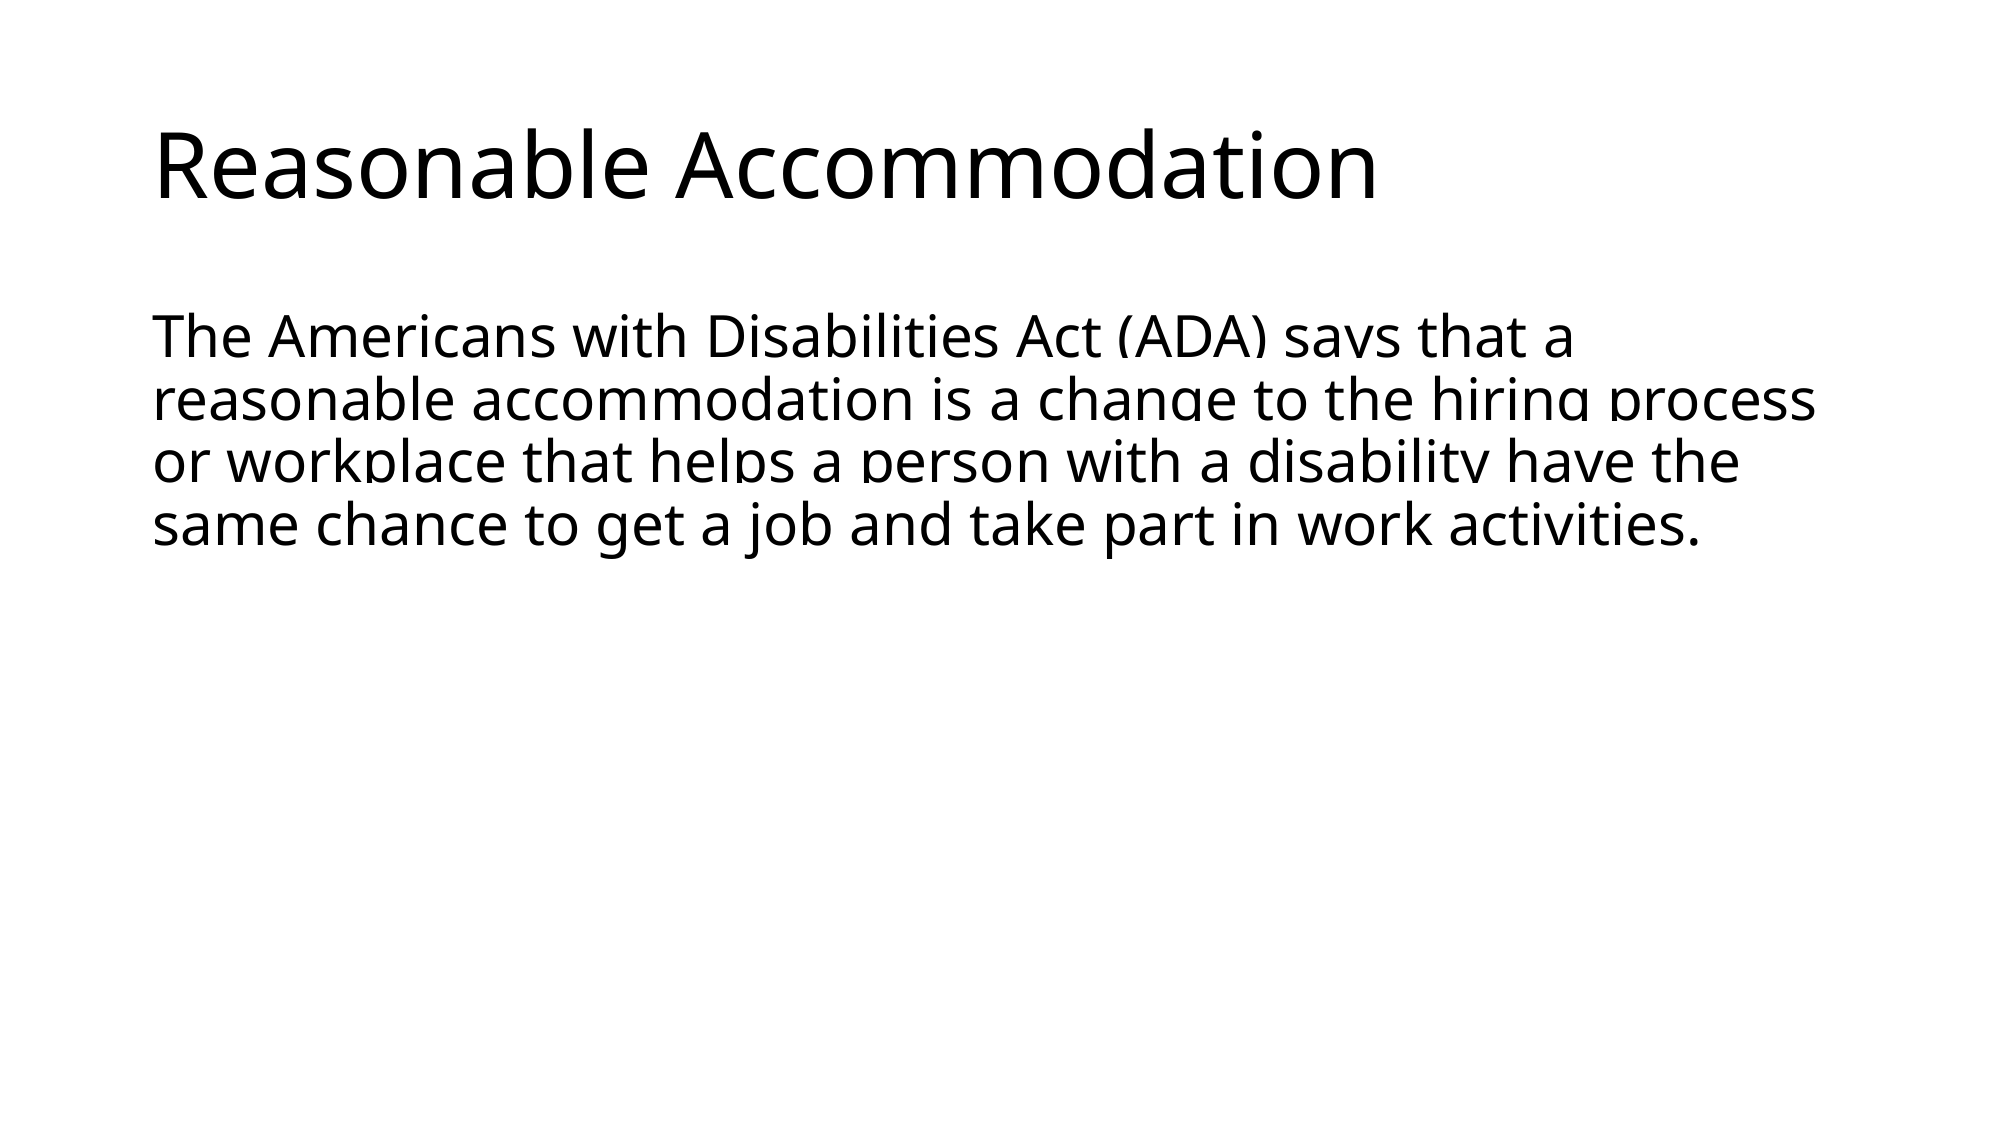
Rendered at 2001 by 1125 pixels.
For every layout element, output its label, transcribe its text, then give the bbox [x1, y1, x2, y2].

title Reasonable Accommodation [137, 59, 1863, 278]
list The Americans with Disabilities Act (ADA) says that a reasonable accommodation is a change to the hiring process or workplace that helps a person with a disability have the same chance to get a job and take part in work activities. [137, 299, 1863, 1014]
